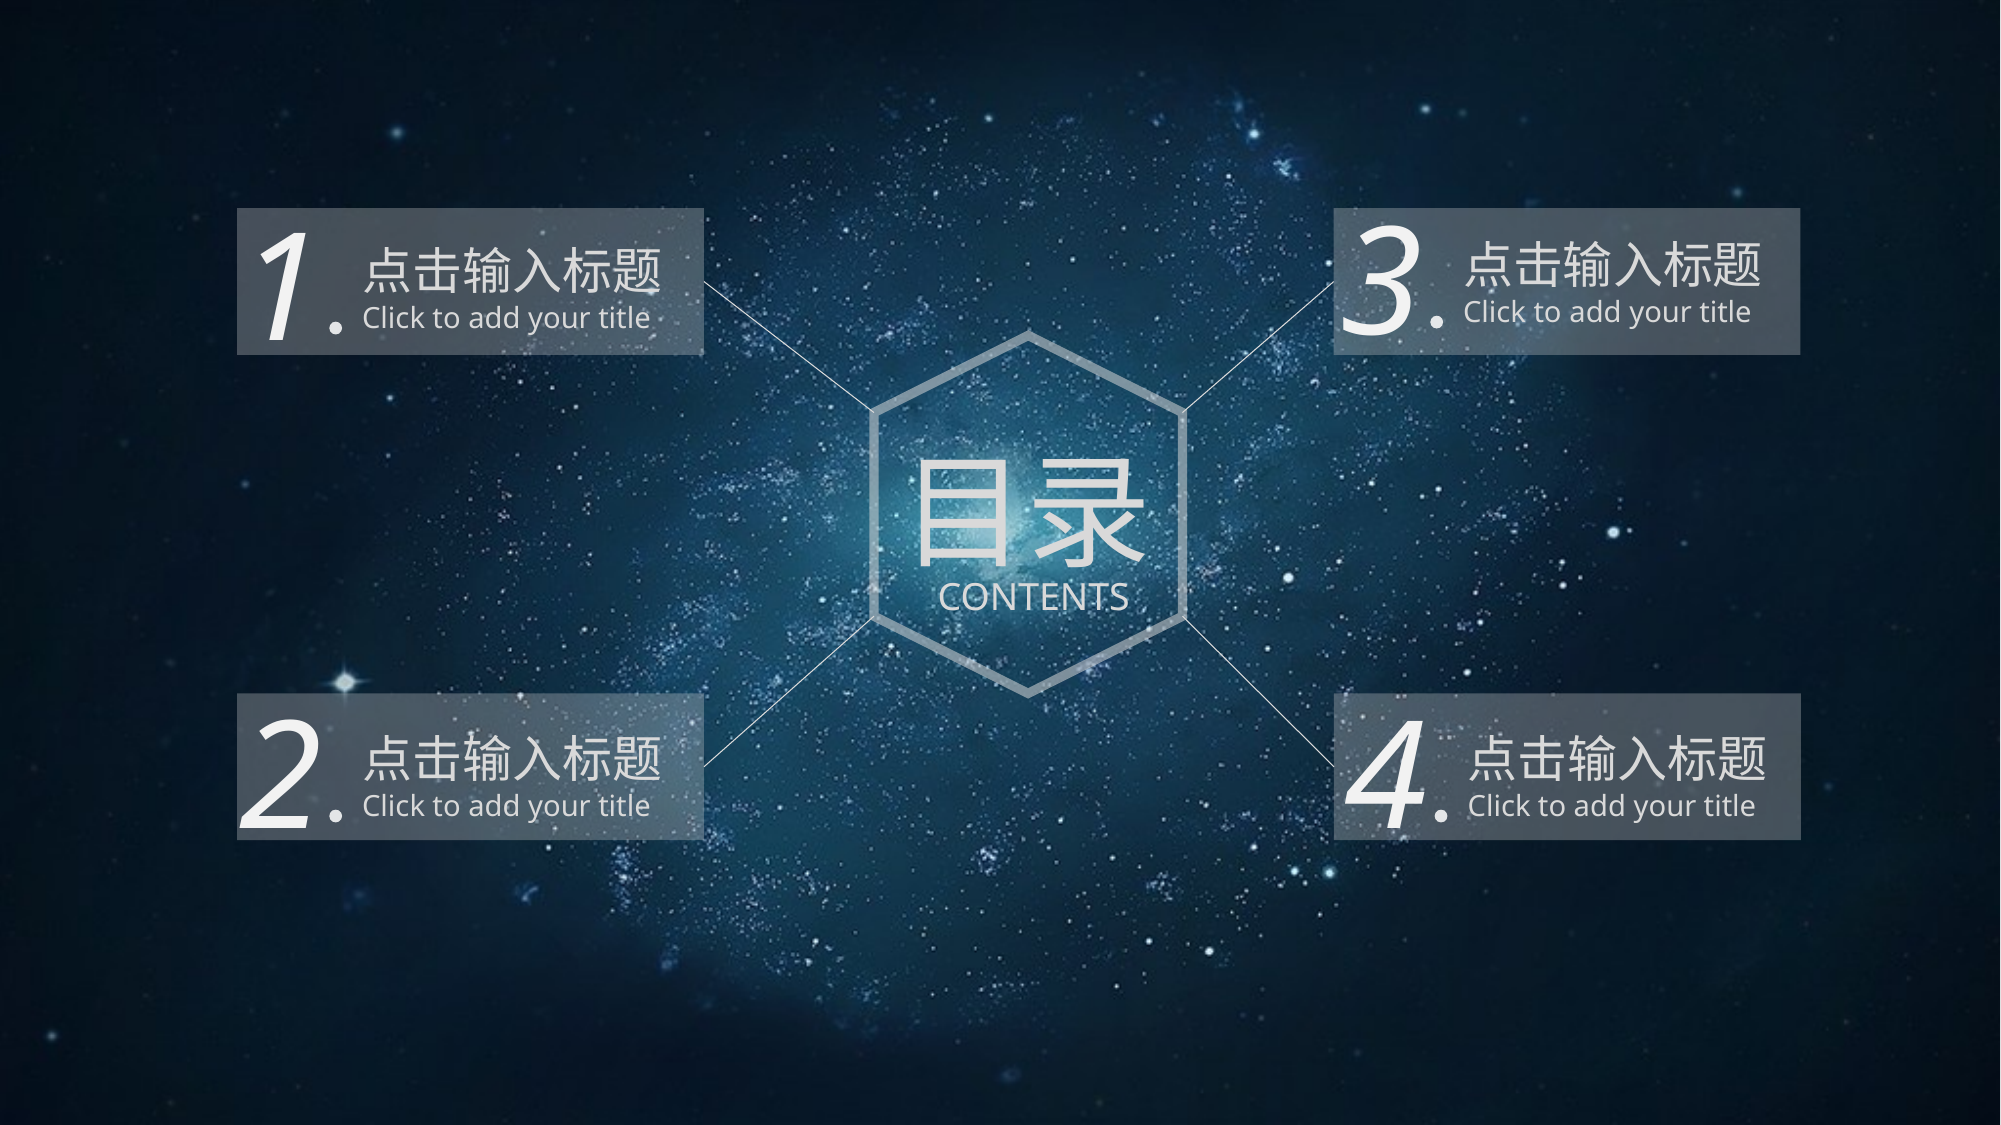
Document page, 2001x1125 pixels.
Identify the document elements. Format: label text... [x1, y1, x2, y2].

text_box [1182, 281, 1334, 413]
text_box 3 [1325, 177, 1438, 372]
text_box 2 [224, 671, 337, 866]
text_box [1443, 809, 1449, 823]
text_box [337, 692, 705, 841]
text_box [703, 616, 874, 767]
text_box 点击输入标题 Click to add your title [347, 720, 678, 830]
text_box 4 [1329, 671, 1443, 866]
picture [0, 0, 2001, 1125]
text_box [703, 281, 874, 413]
text_box CONTENTS [923, 565, 1145, 626]
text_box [1182, 616, 1334, 767]
text_box 1 [224, 183, 337, 378]
text_box [872, 334, 1184, 695]
text_box 点击输入标题 Click to add your title [1448, 226, 1779, 336]
text_box [1443, 692, 1802, 841]
text_box [337, 808, 344, 824]
text_box [337, 320, 344, 336]
text_box 点击输入标题 Click to add your title [347, 231, 678, 342]
text_box [1438, 207, 1802, 356]
text_box 点击输入标题 Click to add your title [1452, 720, 1783, 830]
text_box [1438, 314, 1445, 330]
text_box [337, 207, 705, 356]
